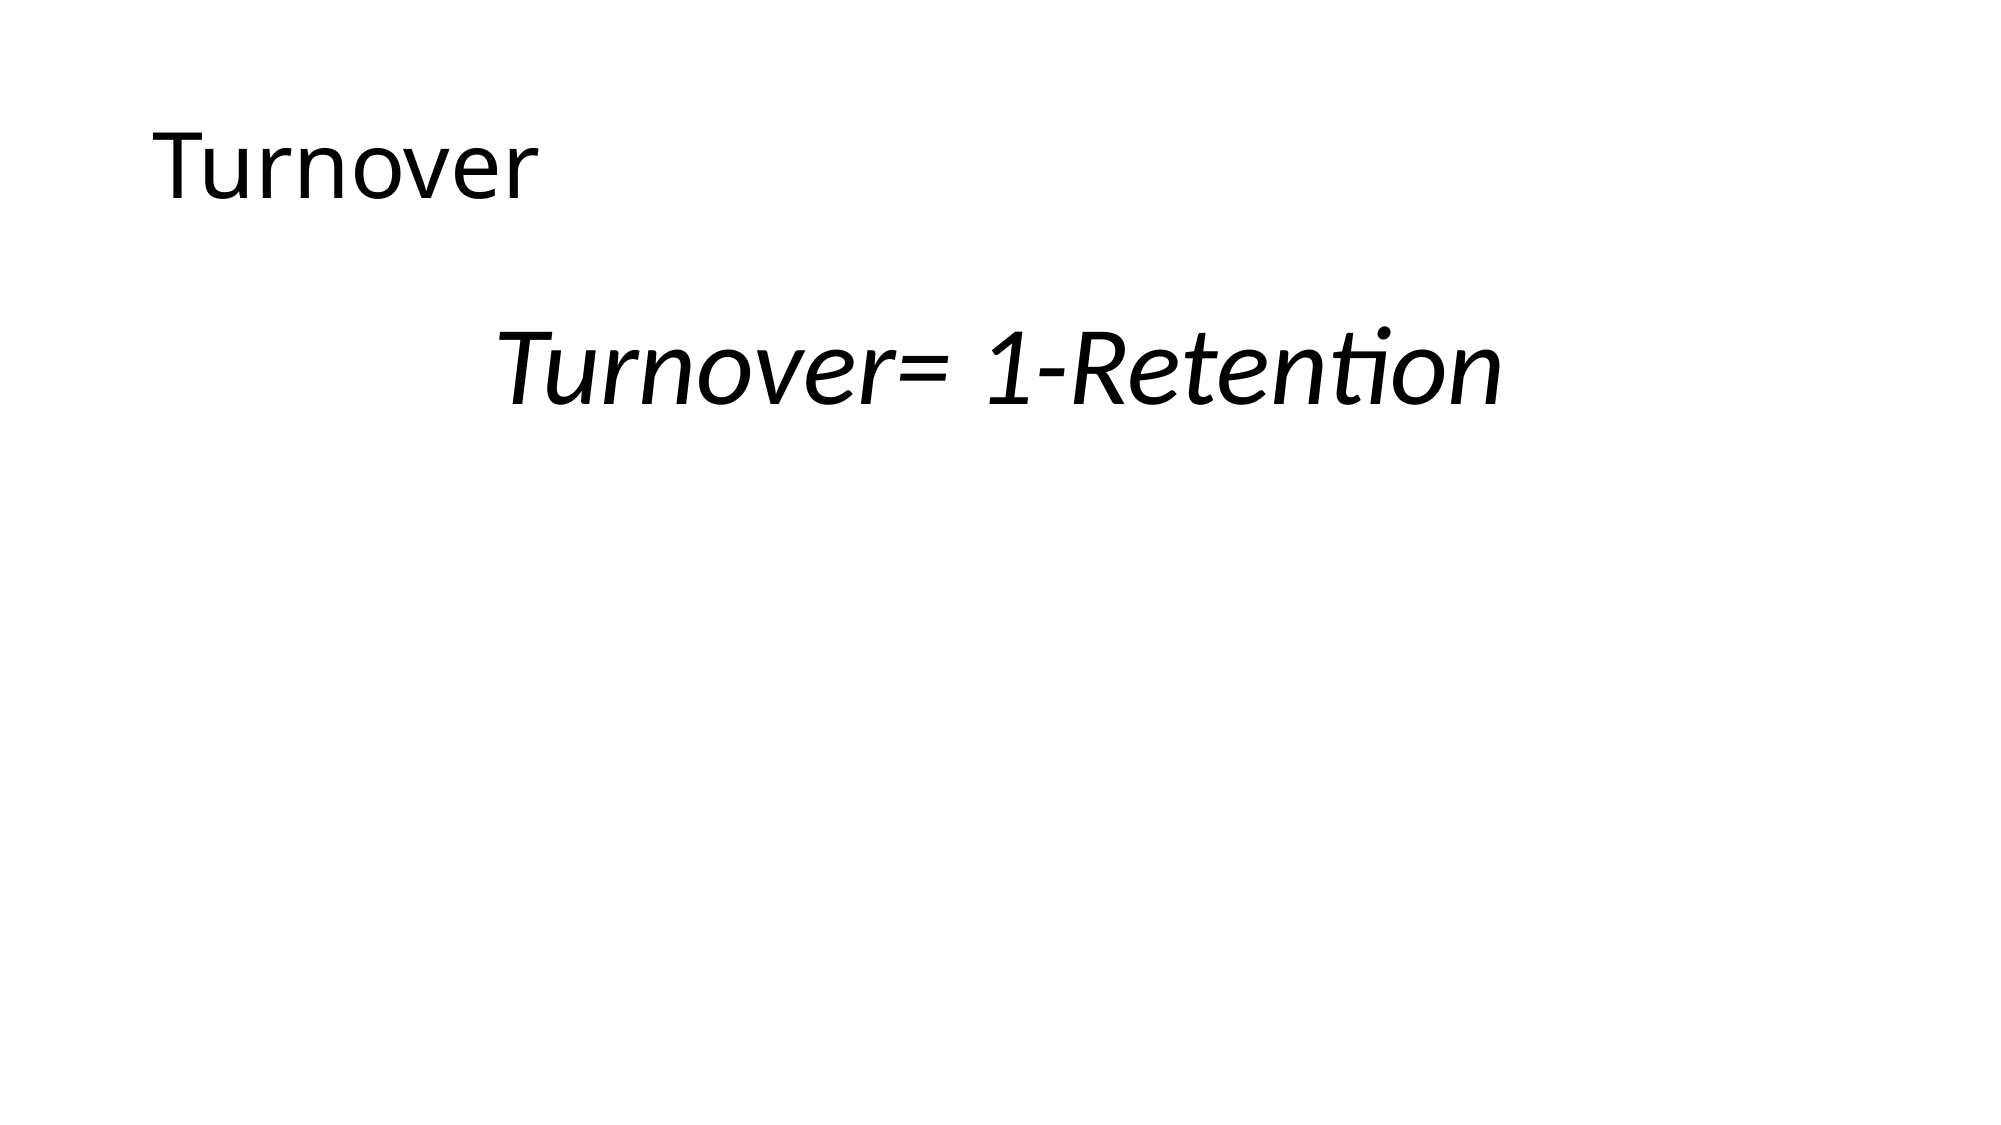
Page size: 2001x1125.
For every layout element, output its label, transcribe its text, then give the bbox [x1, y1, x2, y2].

list Turnover= 1-Retention [137, 299, 1863, 1014]
title Turnover [137, 59, 1863, 278]
